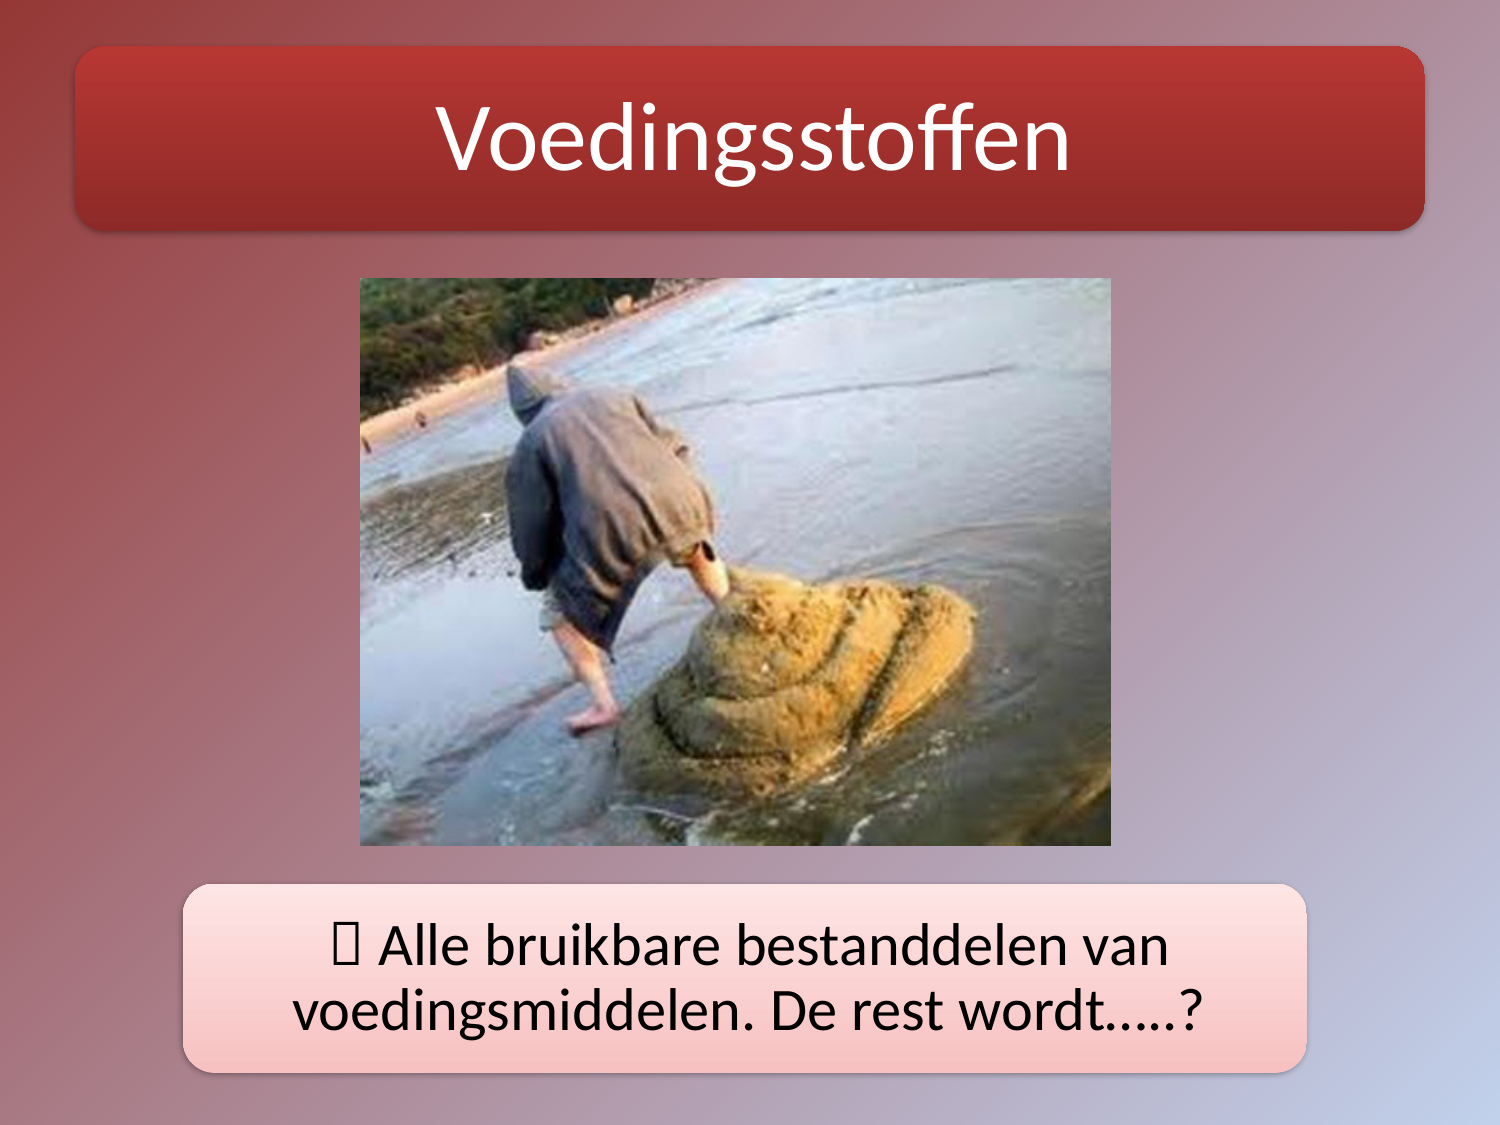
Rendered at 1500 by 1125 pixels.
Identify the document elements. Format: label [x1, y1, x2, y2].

text_box [74, 44, 1426, 233]
picture [359, 278, 1111, 846]
list [182, 881, 1308, 1076]
